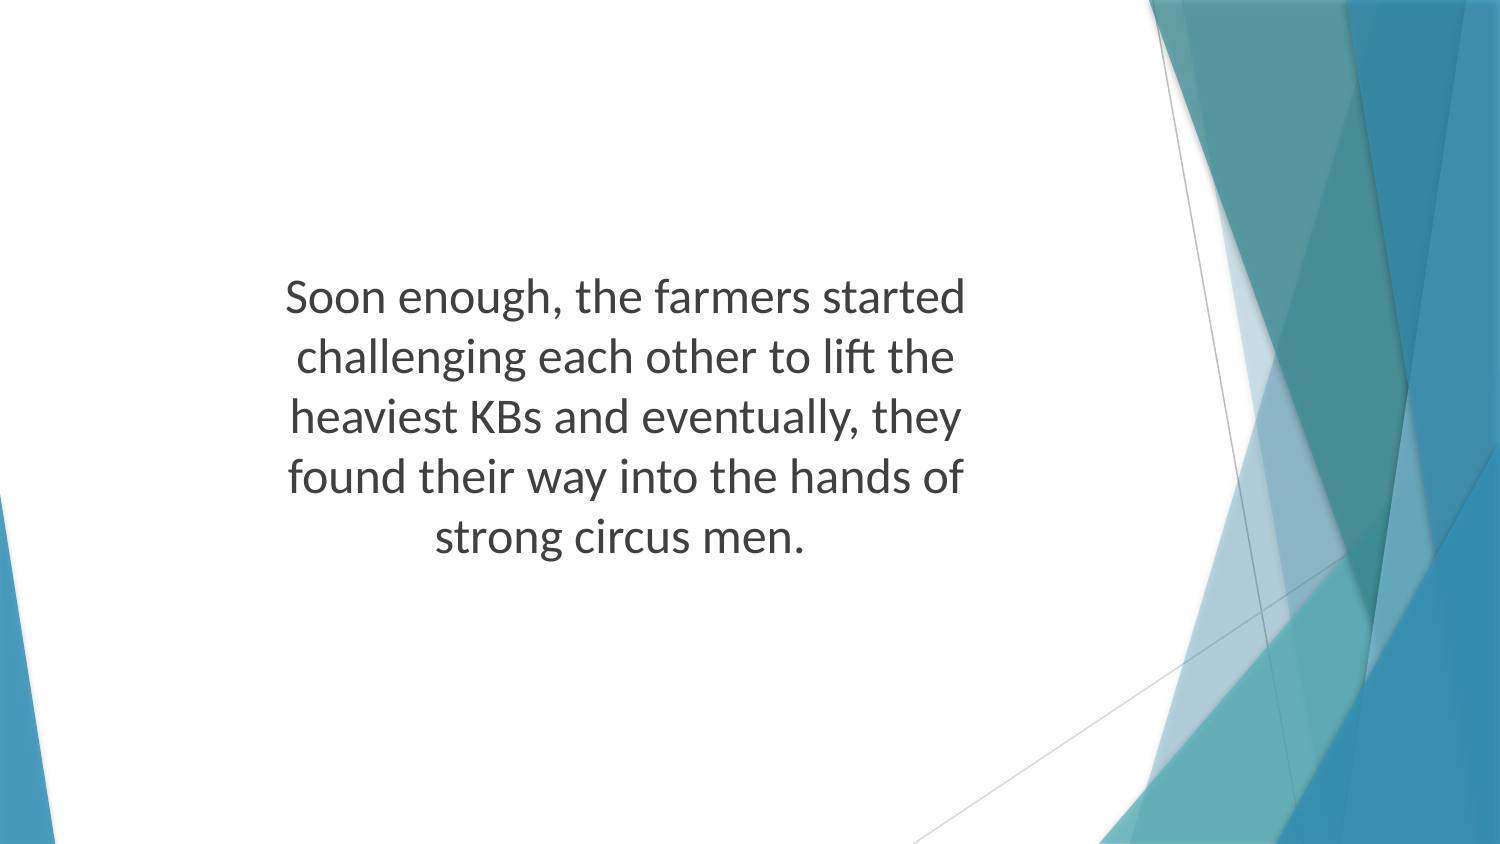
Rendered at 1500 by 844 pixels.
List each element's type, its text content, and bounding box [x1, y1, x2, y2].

list Soon enough, the farmers started challenging each other to lift the heaviest KBs and eventually, they found their way into the hands of strong circus men. [230, 256, 1022, 611]
